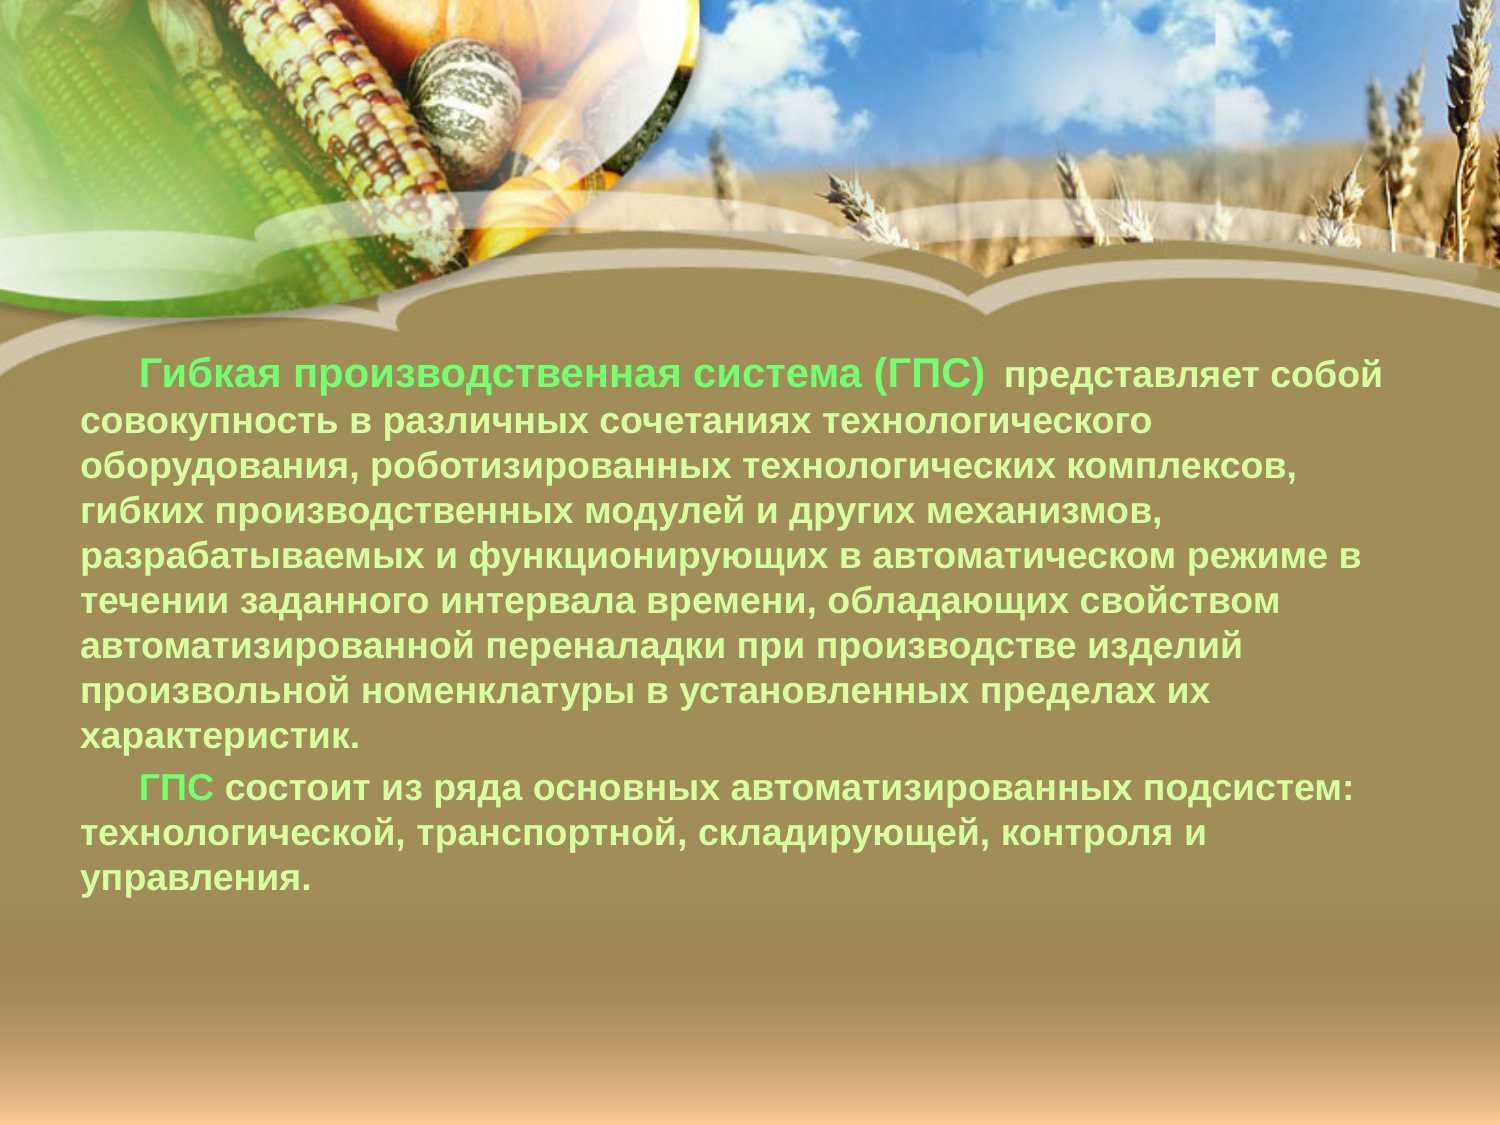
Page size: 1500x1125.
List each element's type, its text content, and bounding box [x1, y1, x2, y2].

picture [0, 0, 1500, 935]
list Гибкая производственная система (ГПС) представляет собой совокупность в различных сочетаниях технологического оборудования, роботизированных технологических комплексов, гибких производственных модулей и других механизмов, разрабатываемых и функционирующих в автоматическом режиме в течении заданного интервала времени, обладающих свойством автоматизированной переналадки при производстве изделий произвольной номенклатуры в установленных пределах их характеристик. ГПС состоит из ряда основных автоматизированных подсистем: технологической, транспортной, складирующей, контроля и управления. [64, 338, 1447, 1000]
